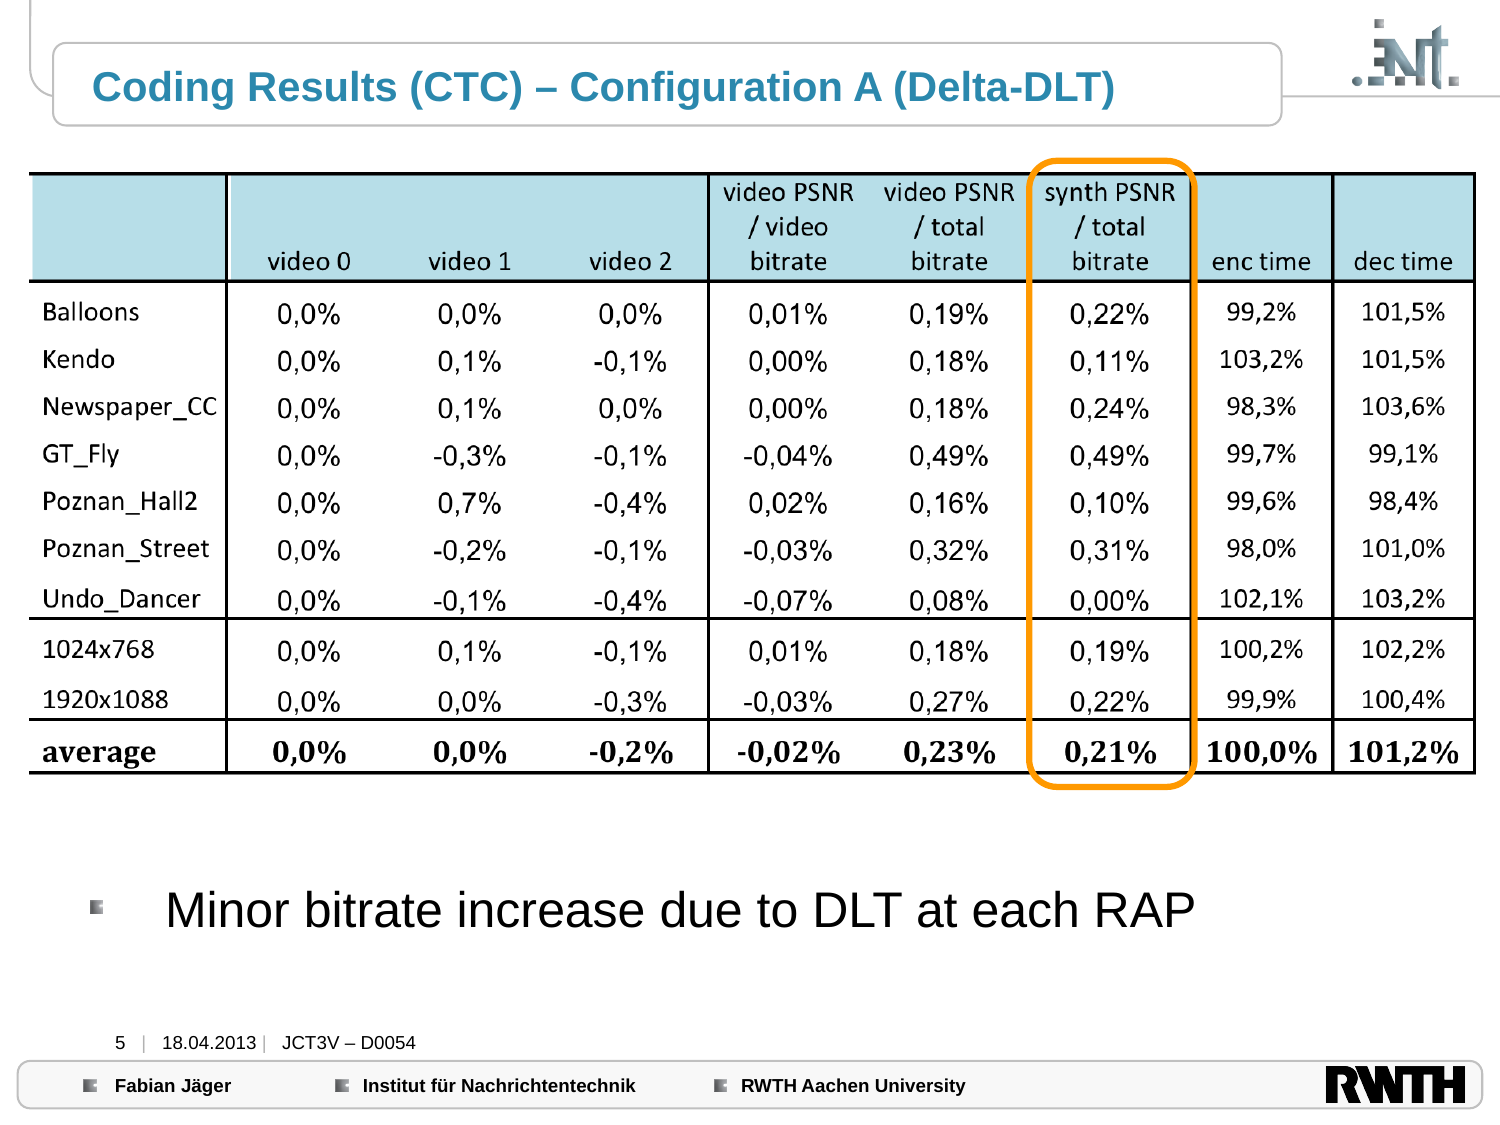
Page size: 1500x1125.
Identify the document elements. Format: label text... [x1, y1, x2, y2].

picture [335, 1079, 349, 1092]
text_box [29, 172, 1476, 835]
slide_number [100, 1023, 1471, 1067]
text_box [1035, 160, 1189, 171]
picture [83, 1079, 97, 1092]
title Coding Results (CTC) – Configuration A (Delta-DLT) [76, 48, 1412, 120]
picture [90, 900, 103, 914]
picture [1352, 19, 1459, 90]
picture [1325, 1067, 1468, 1104]
list Minor bitrate increase due to DLT at each RAP [75, 869, 1424, 965]
picture [714, 1079, 727, 1092]
